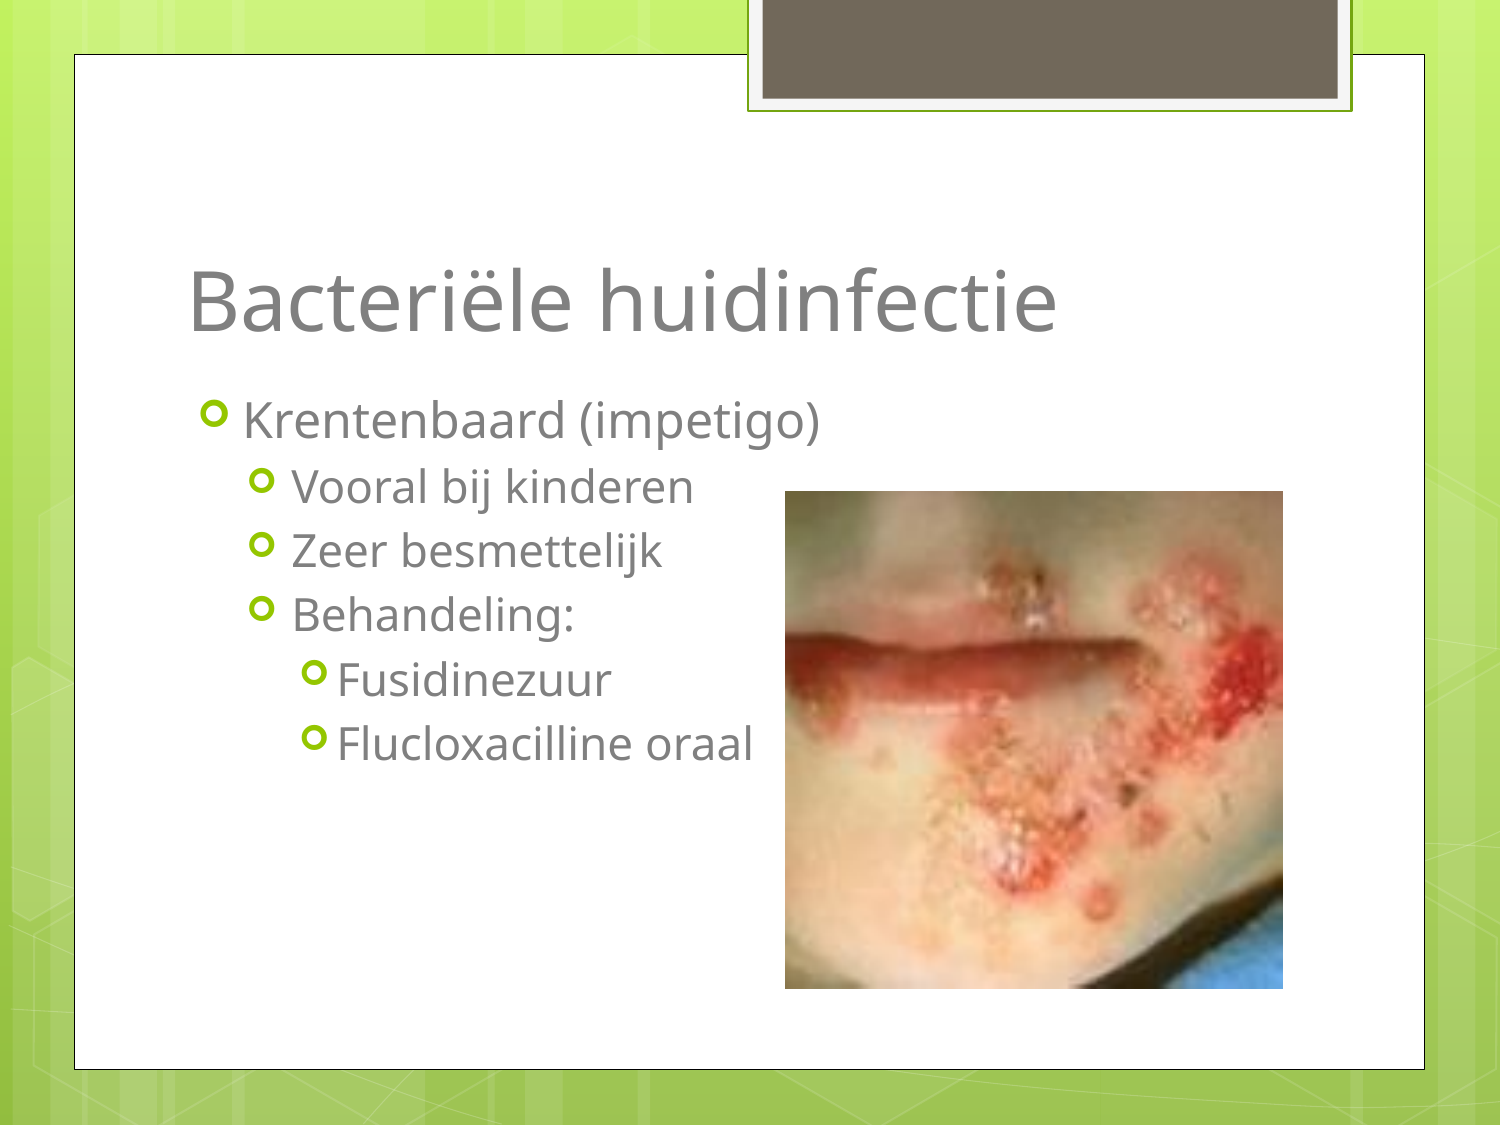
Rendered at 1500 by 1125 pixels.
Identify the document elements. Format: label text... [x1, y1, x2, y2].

title Bacteriële huidinfectie [171, 168, 1324, 357]
list Krentenbaard (impetigo) Vooral bij kinderen Zeer besmettelijk Behandeling: Fusidinezuur Flucloxacilline oraal [171, 381, 1283, 957]
picture [785, 491, 1284, 990]
